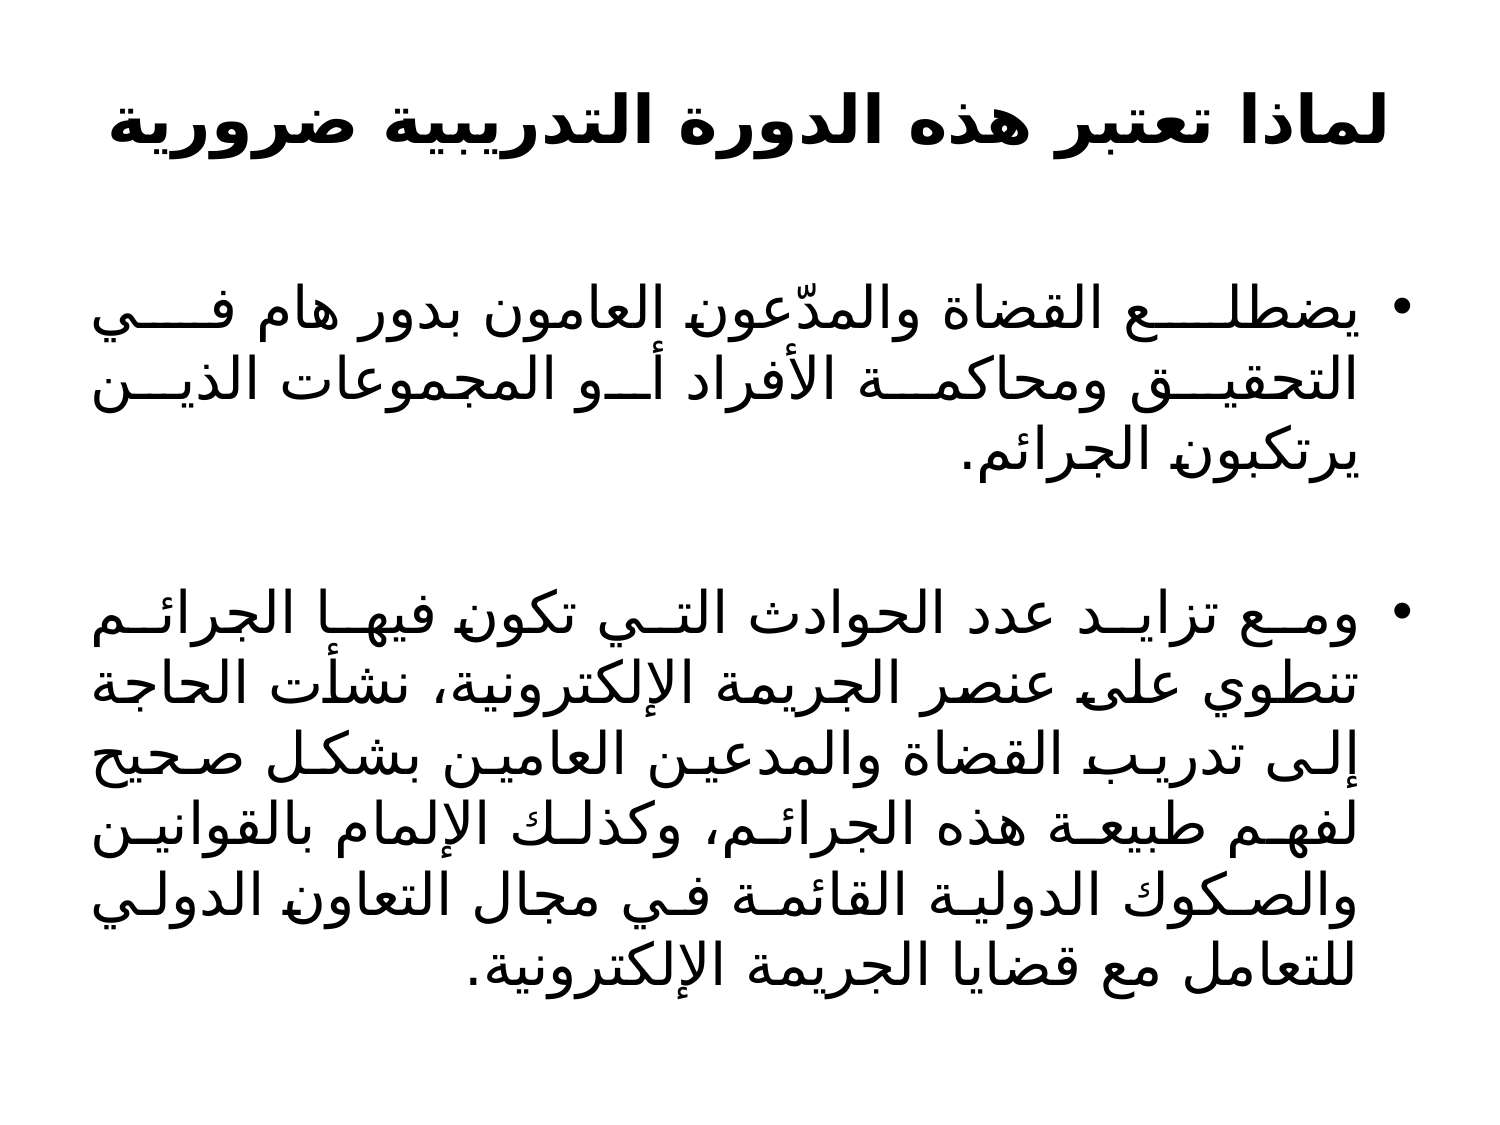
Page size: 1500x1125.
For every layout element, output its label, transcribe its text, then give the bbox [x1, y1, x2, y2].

title لماذا تعتبر هذه الدورة التدريبية ضرورية [75, 45, 1425, 190]
list يضطلع القضاة والمدّعون العامون بدور هام في التحقيق ومحاكمة الأفراد أو المجموعات الذين يرتكبون الجرائم. ومع تزايد عدد الحوادث التي تكون فيها الجرائم تنطوي على عنصر الجريمة الإلكترونية، نشأت الحاجة إلى تدريب القضاة والمدعين العامين بشكل صحيح لفهم طبيعة هذه الجرائم، وكذلك الإلمام بالقوانين والصكوك الدولية القائمة في مجال التعاون الدولي للتعامل مع قضايا الجريمة الإلكترونية. [75, 262, 1425, 1005]
